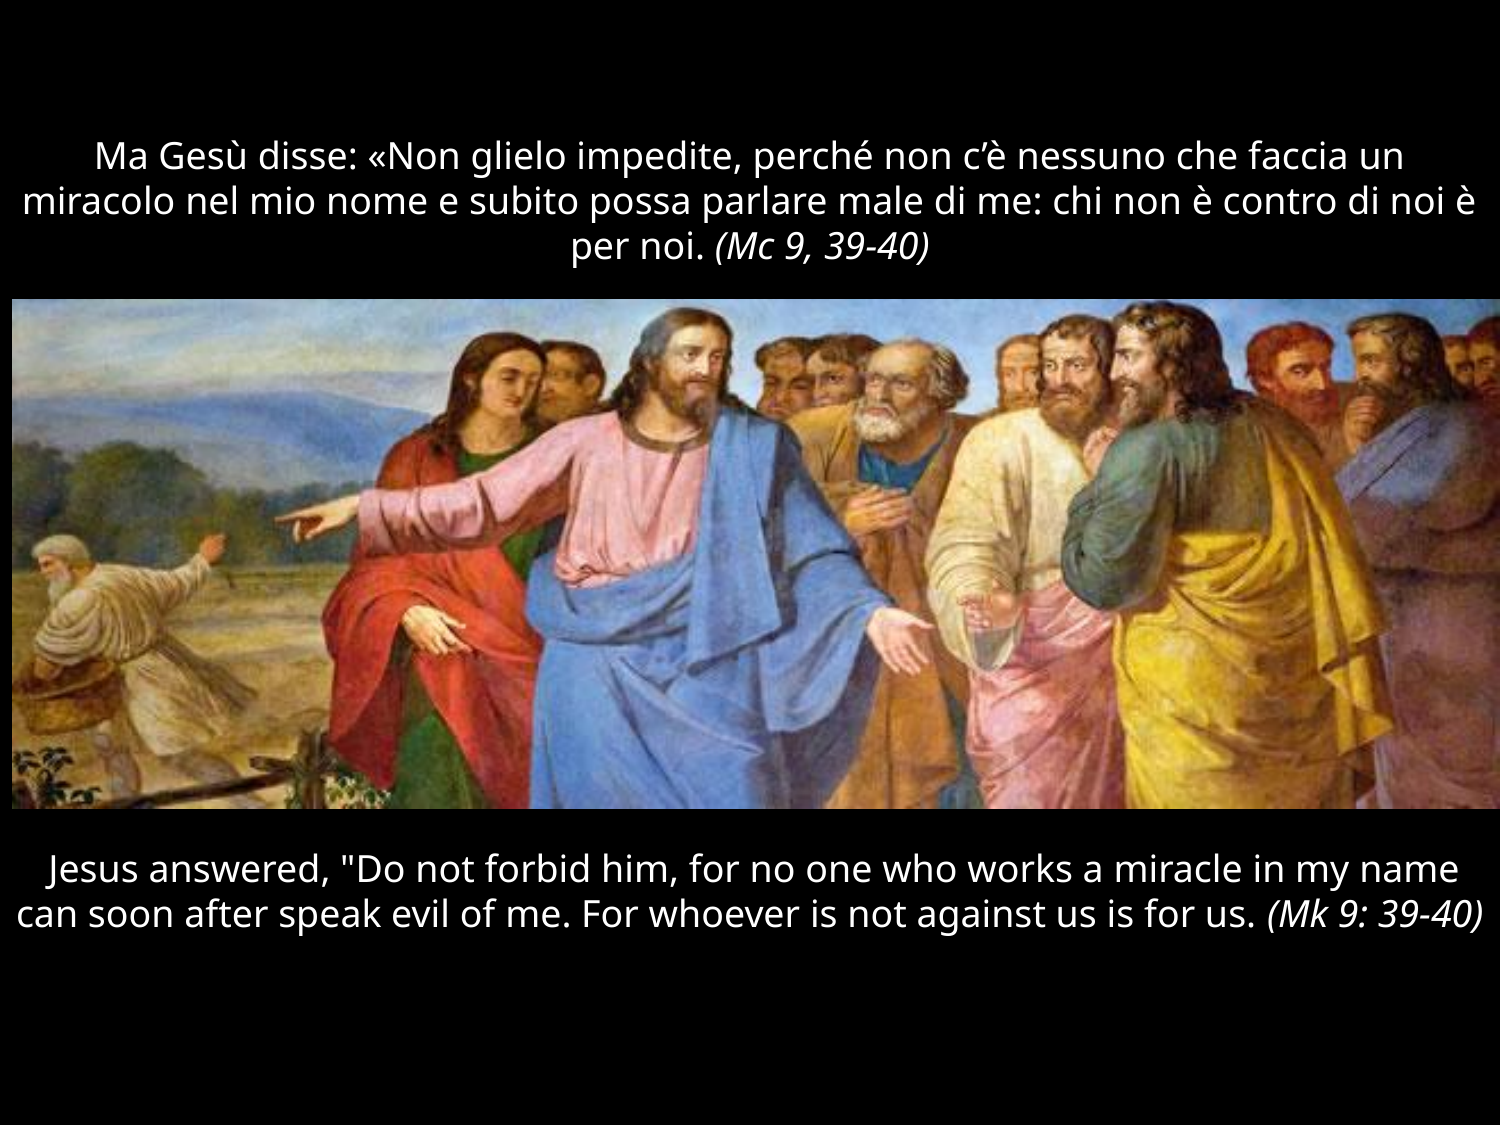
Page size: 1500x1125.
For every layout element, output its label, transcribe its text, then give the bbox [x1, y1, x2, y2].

picture [12, 299, 1500, 809]
text_box Jesus answered, "Do not forbid him, for no one who works a miracle in my name can soon after speak evil of me. For whoever is not against us is for us. (Mk 9: 39-40) [0, 837, 1500, 943]
text_box Ma Gesù disse: «Non glielo impedite, perché non c’è nessuno che faccia un miracolo nel mio nome e subito possa parlare male di me: chi non è contro di noi è per noi. (Mc 9, 39-40) [0, 124, 1500, 275]
